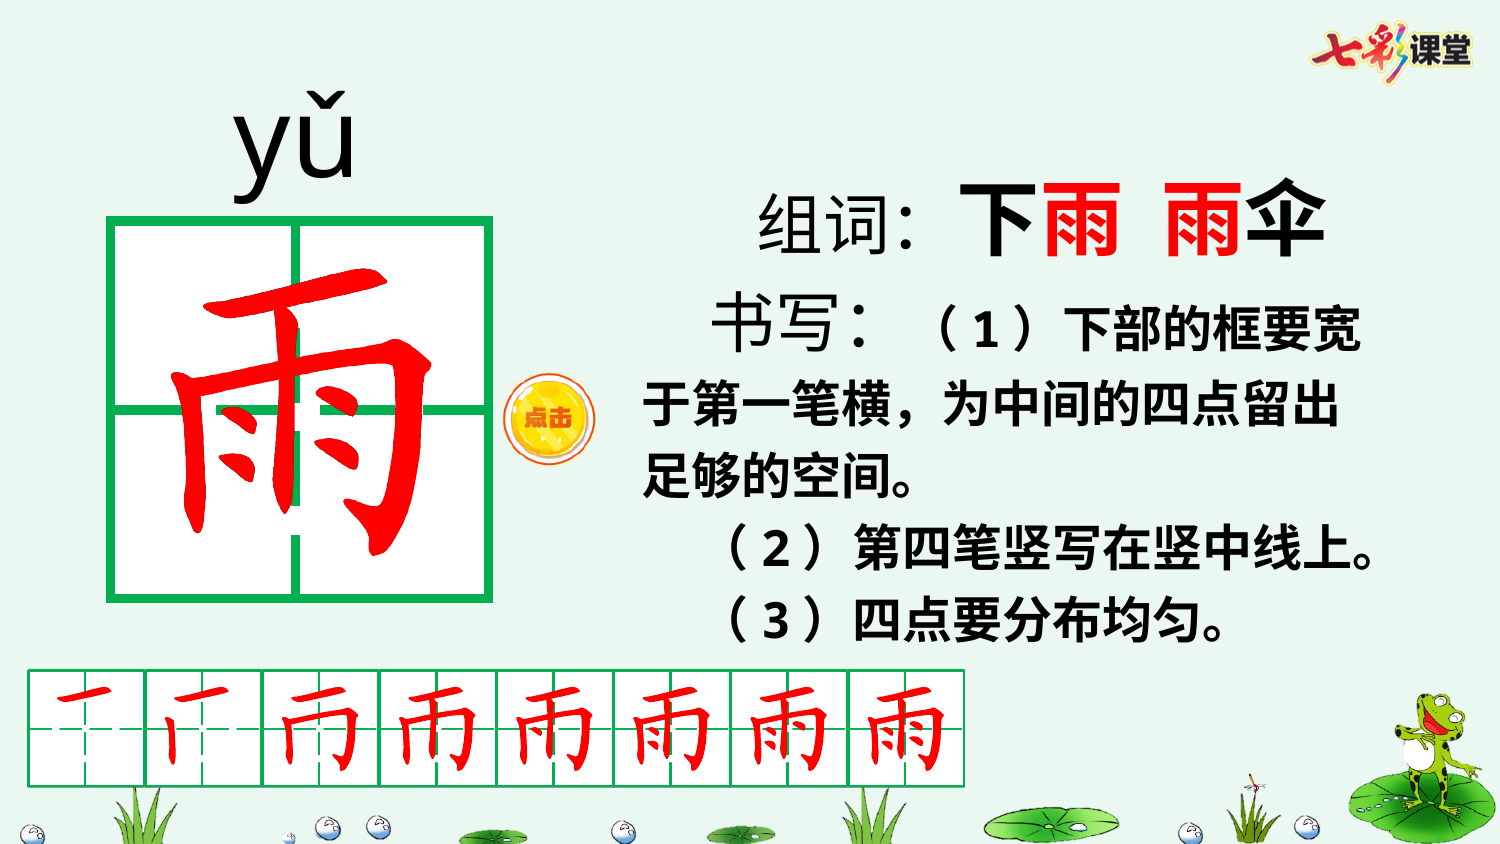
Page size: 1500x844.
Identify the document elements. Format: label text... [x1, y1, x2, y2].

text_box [171, 269, 430, 555]
picture [104, 788, 195, 844]
picture [454, 824, 533, 844]
picture [1308, 20, 1475, 87]
picture [17, 820, 50, 844]
picture [608, 816, 641, 844]
picture [1222, 763, 1289, 844]
picture [1291, 811, 1325, 844]
picture [1175, 818, 1208, 844]
text_box yǔ [27, 57, 567, 208]
picture [312, 812, 346, 844]
picture [974, 796, 1131, 844]
picture [832, 788, 924, 844]
text_box 组词：下雨 雨伞 [741, 128, 1471, 274]
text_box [110, 220, 491, 603]
picture [702, 820, 781, 844]
picture [363, 811, 396, 844]
picture [280, 829, 298, 844]
text_box 书写：（1）下部的框要宽于第一笔横，为中间的四点留出足够的空间。 （2）第四笔竖写在竖中线上。 （3）四点要分布均匀。 [630, 259, 1400, 655]
picture [500, 370, 597, 467]
picture [1348, 669, 1500, 844]
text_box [27, 669, 965, 788]
